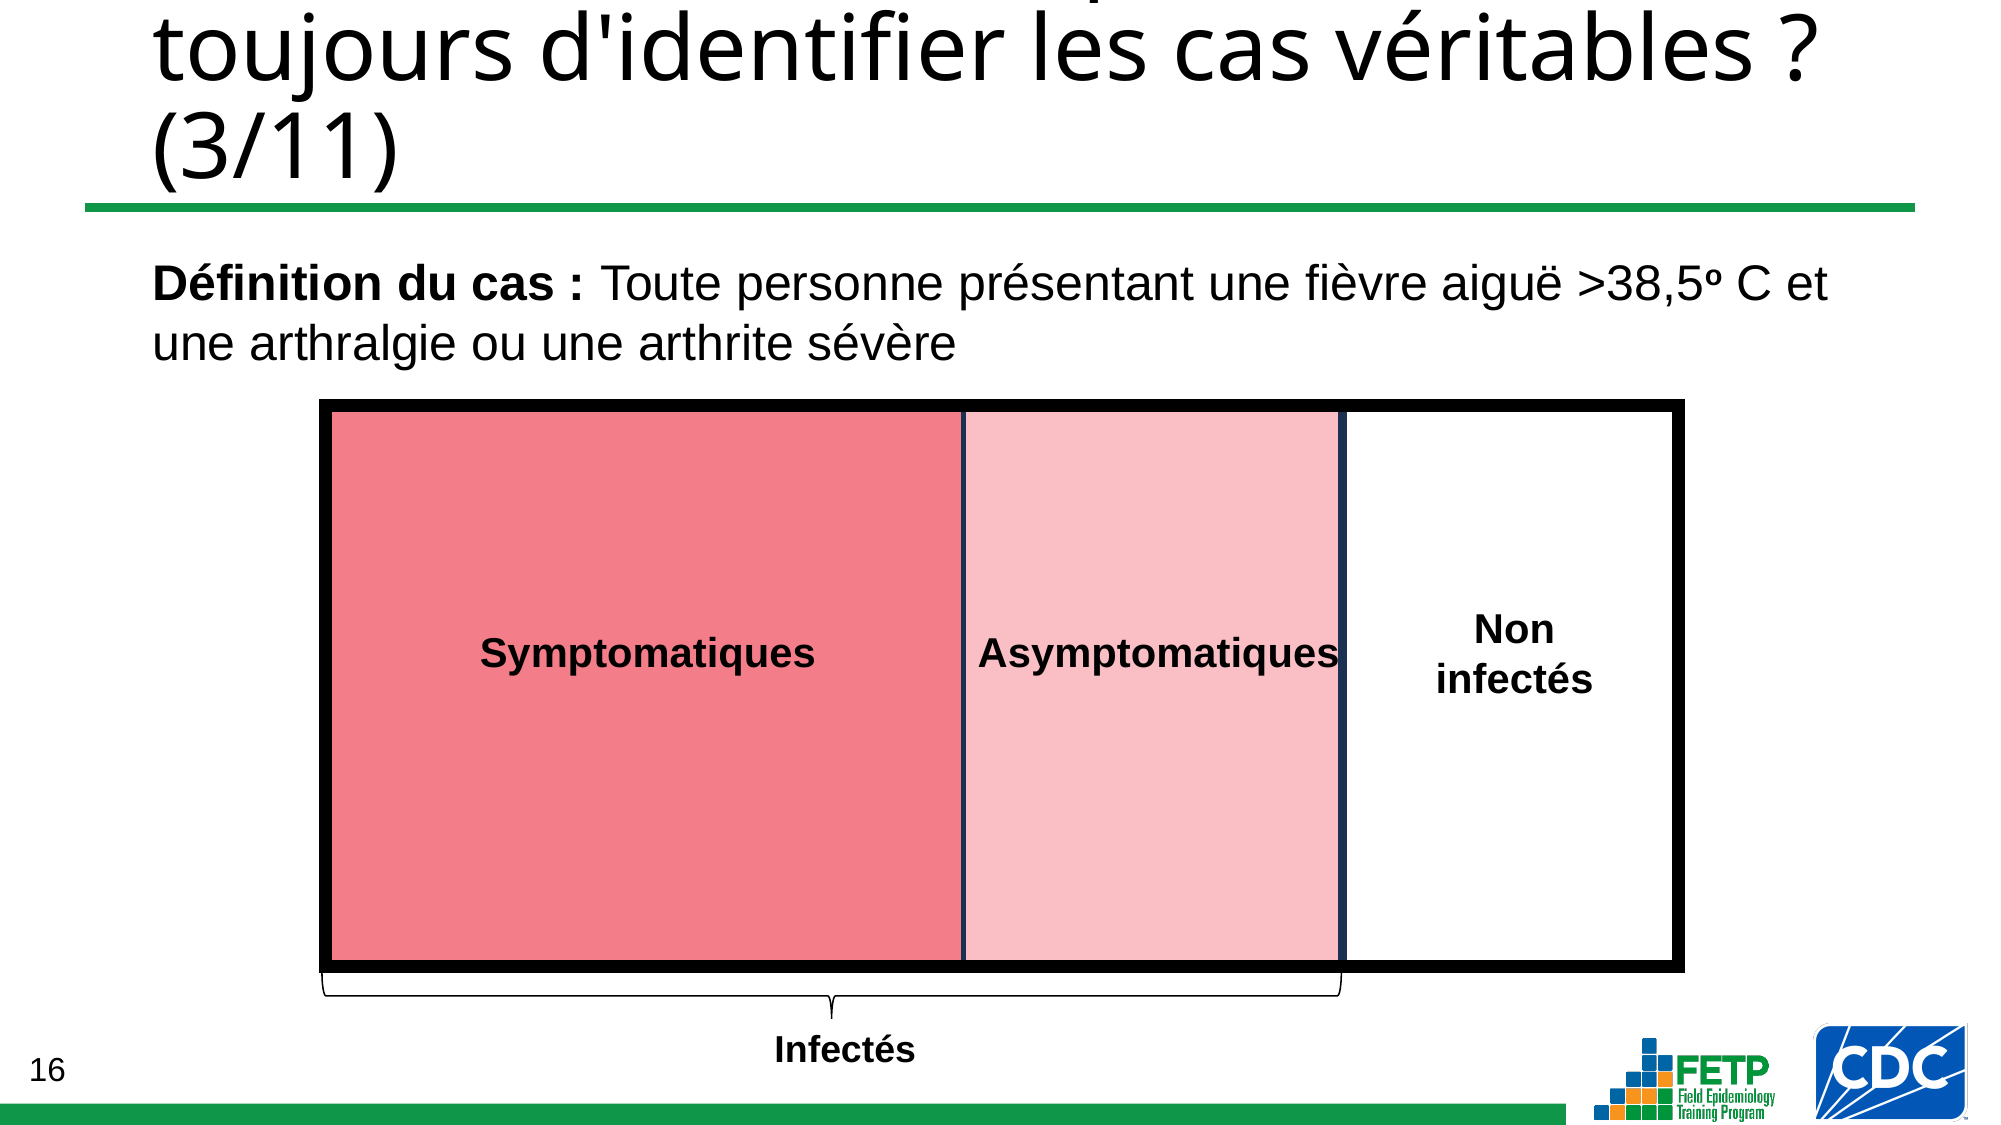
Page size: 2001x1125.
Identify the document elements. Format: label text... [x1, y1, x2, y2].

text_box Infectés [759, 1017, 1241, 1078]
picture [1813, 1023, 1968, 1122]
text_box [325, 405, 1679, 967]
text_box [321, 972, 1342, 1017]
picture [1594, 1038, 1775, 1122]
title Une définition de cas permet-elle toujours d'identifier les cas véritables ? (3/11) [137, 75, 1863, 207]
text_box Définition du cas : Toute personne présentant une fièvre aiguë >38,5o C et une arthralgie ou une arthrite sévère [137, 242, 1863, 400]
